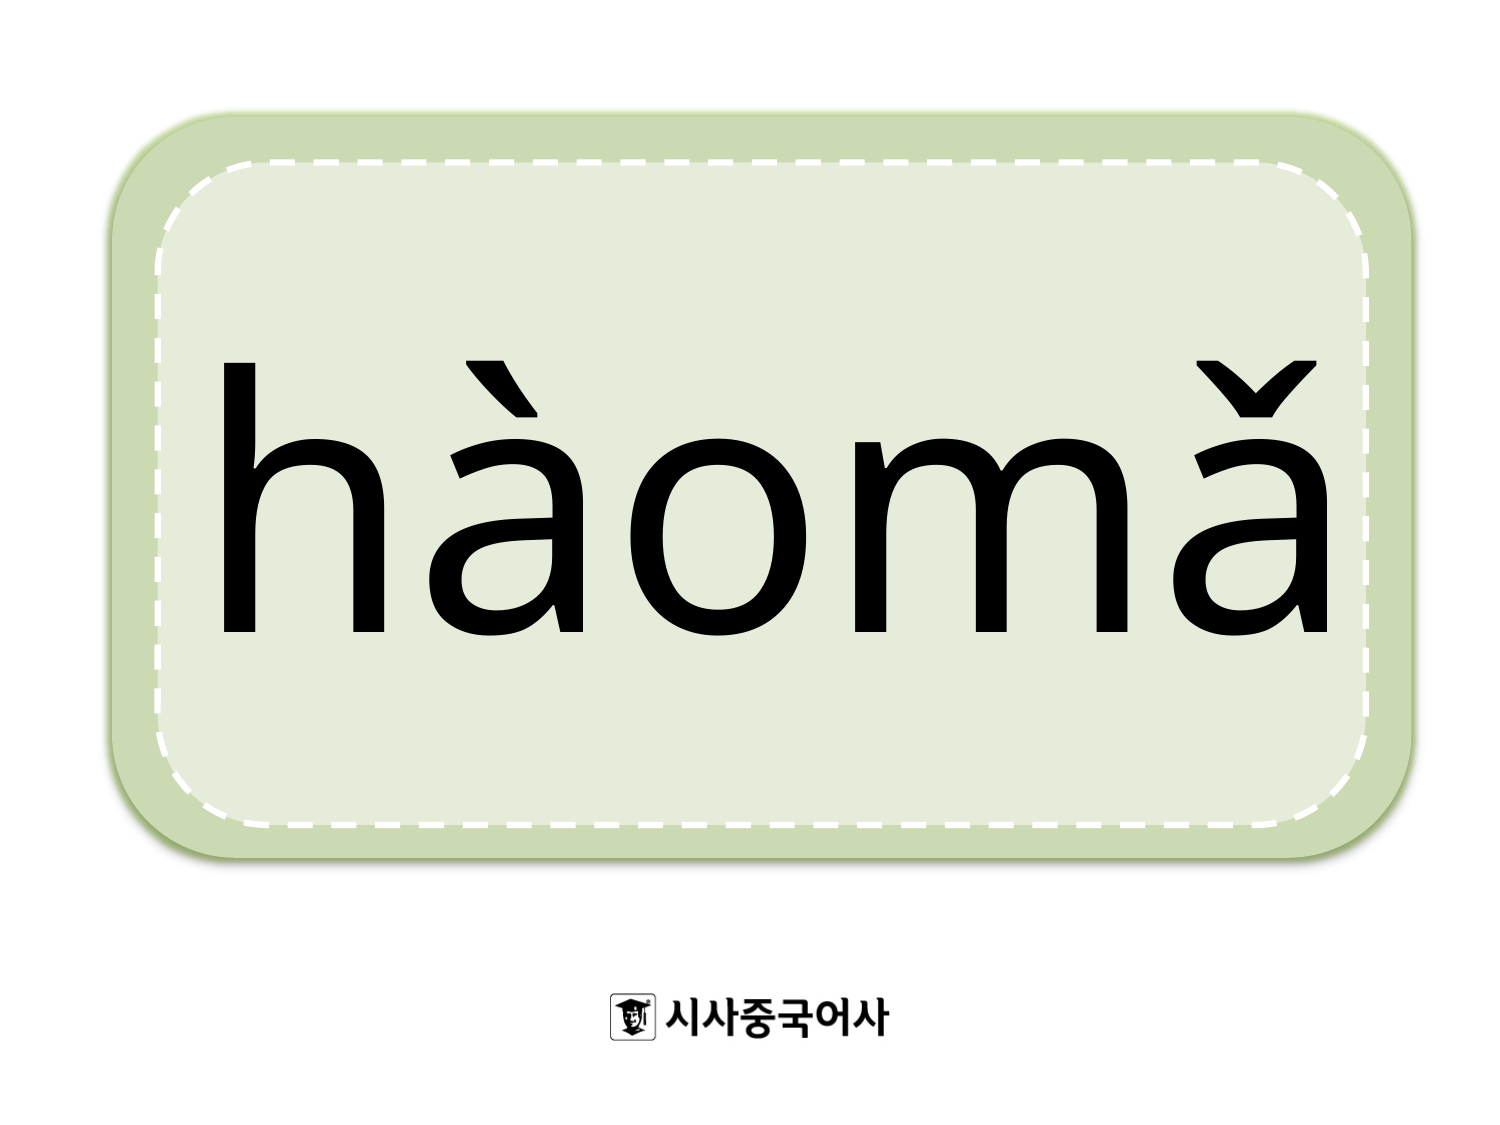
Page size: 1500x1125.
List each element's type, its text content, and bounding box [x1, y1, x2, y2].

text_box hàomǎ [171, 159, 1380, 823]
picture [602, 987, 898, 1047]
